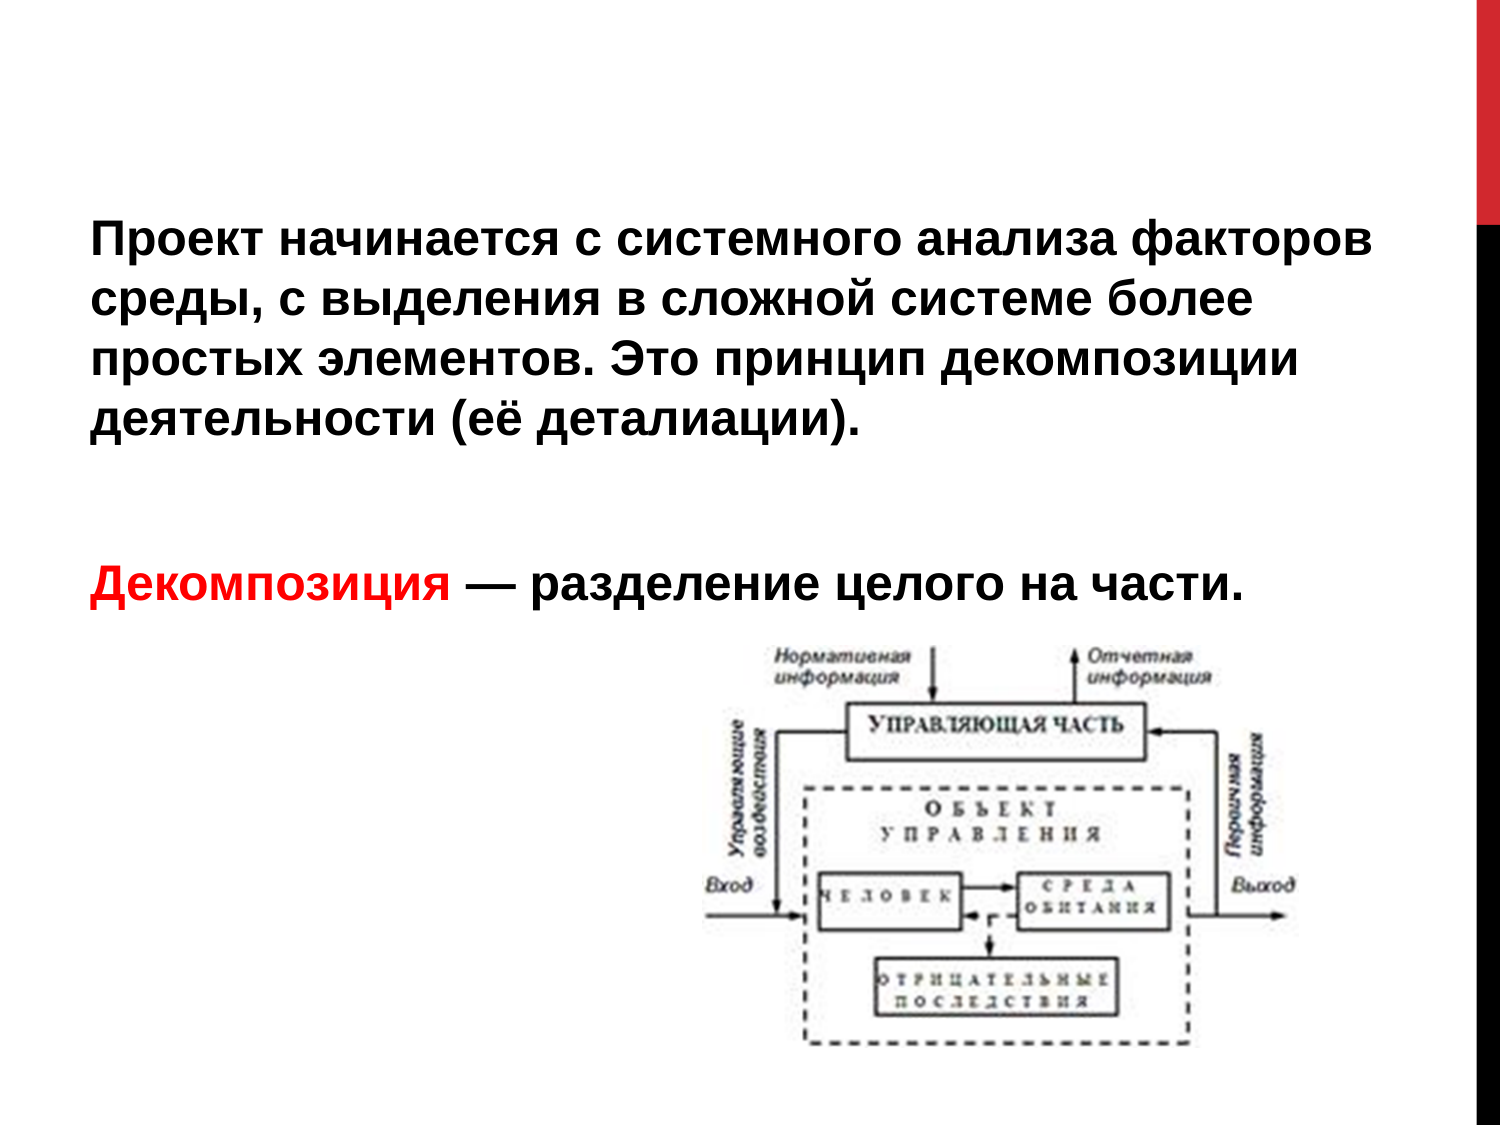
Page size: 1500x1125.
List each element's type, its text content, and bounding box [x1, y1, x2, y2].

list Проект начинается с системного анализа факторов среды, с выделения в сложной системе более простых элементов. Это принцип декомпозиции деятельности (её деталиации). Декомпозиция — разделение целого на части. [75, 125, 1425, 1059]
picture [702, 644, 1300, 1048]
